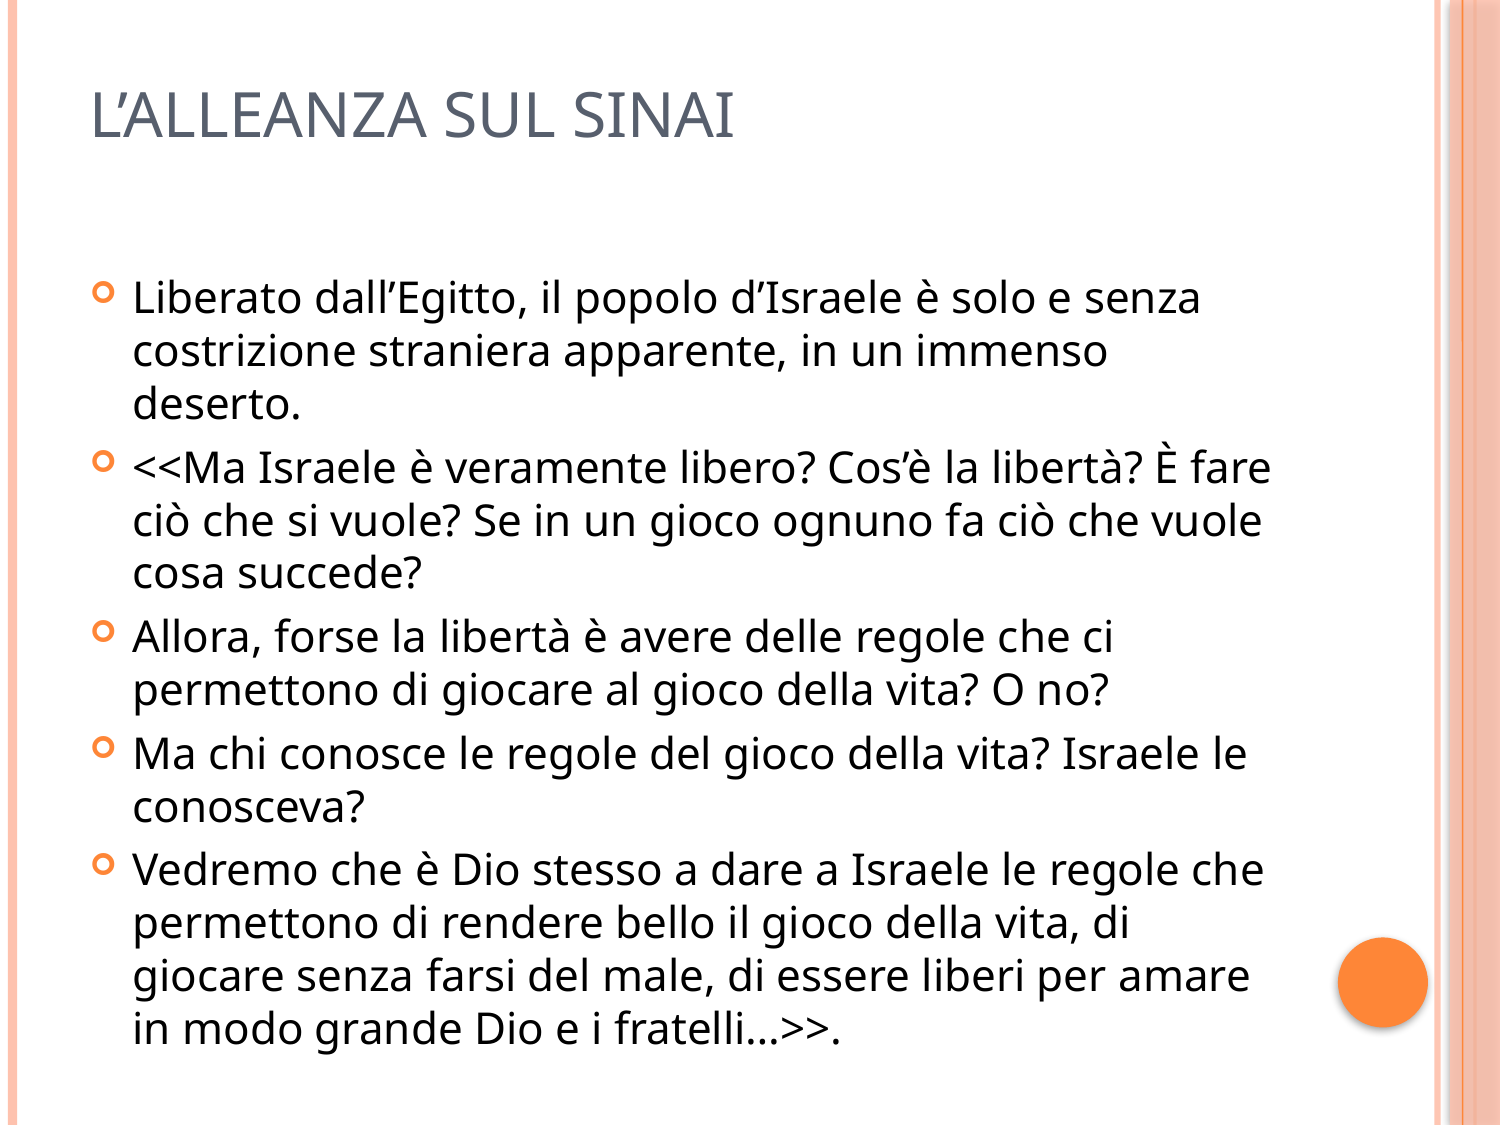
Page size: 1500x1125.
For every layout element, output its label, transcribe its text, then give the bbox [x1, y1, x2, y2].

title L’alleanza sul Sinai [75, 45, 1300, 233]
list Liberato dall’Egitto, il popolo d’Israele è solo e senza costrizione straniera apparente, in un immenso deserto. <<Ma Israele è veramente libero? Cos’è la libertà? È fare ciò che si vuole? Se in un gioco ognuno fa ciò che vuole cosa succede? Allora, forse la libertà è avere delle regole che ci permettono di giocare al gioco della vita? O no? Ma chi conosce le regole del gioco della vita? Israele le conosceva? Vedremo che è Dio stesso a dare a Israele le regole che permettono di rendere bello il gioco della vita, di giocare senza farsi del male, di essere liberi per amare in modo grande Dio e i fratelli…>>. [75, 262, 1300, 1062]
